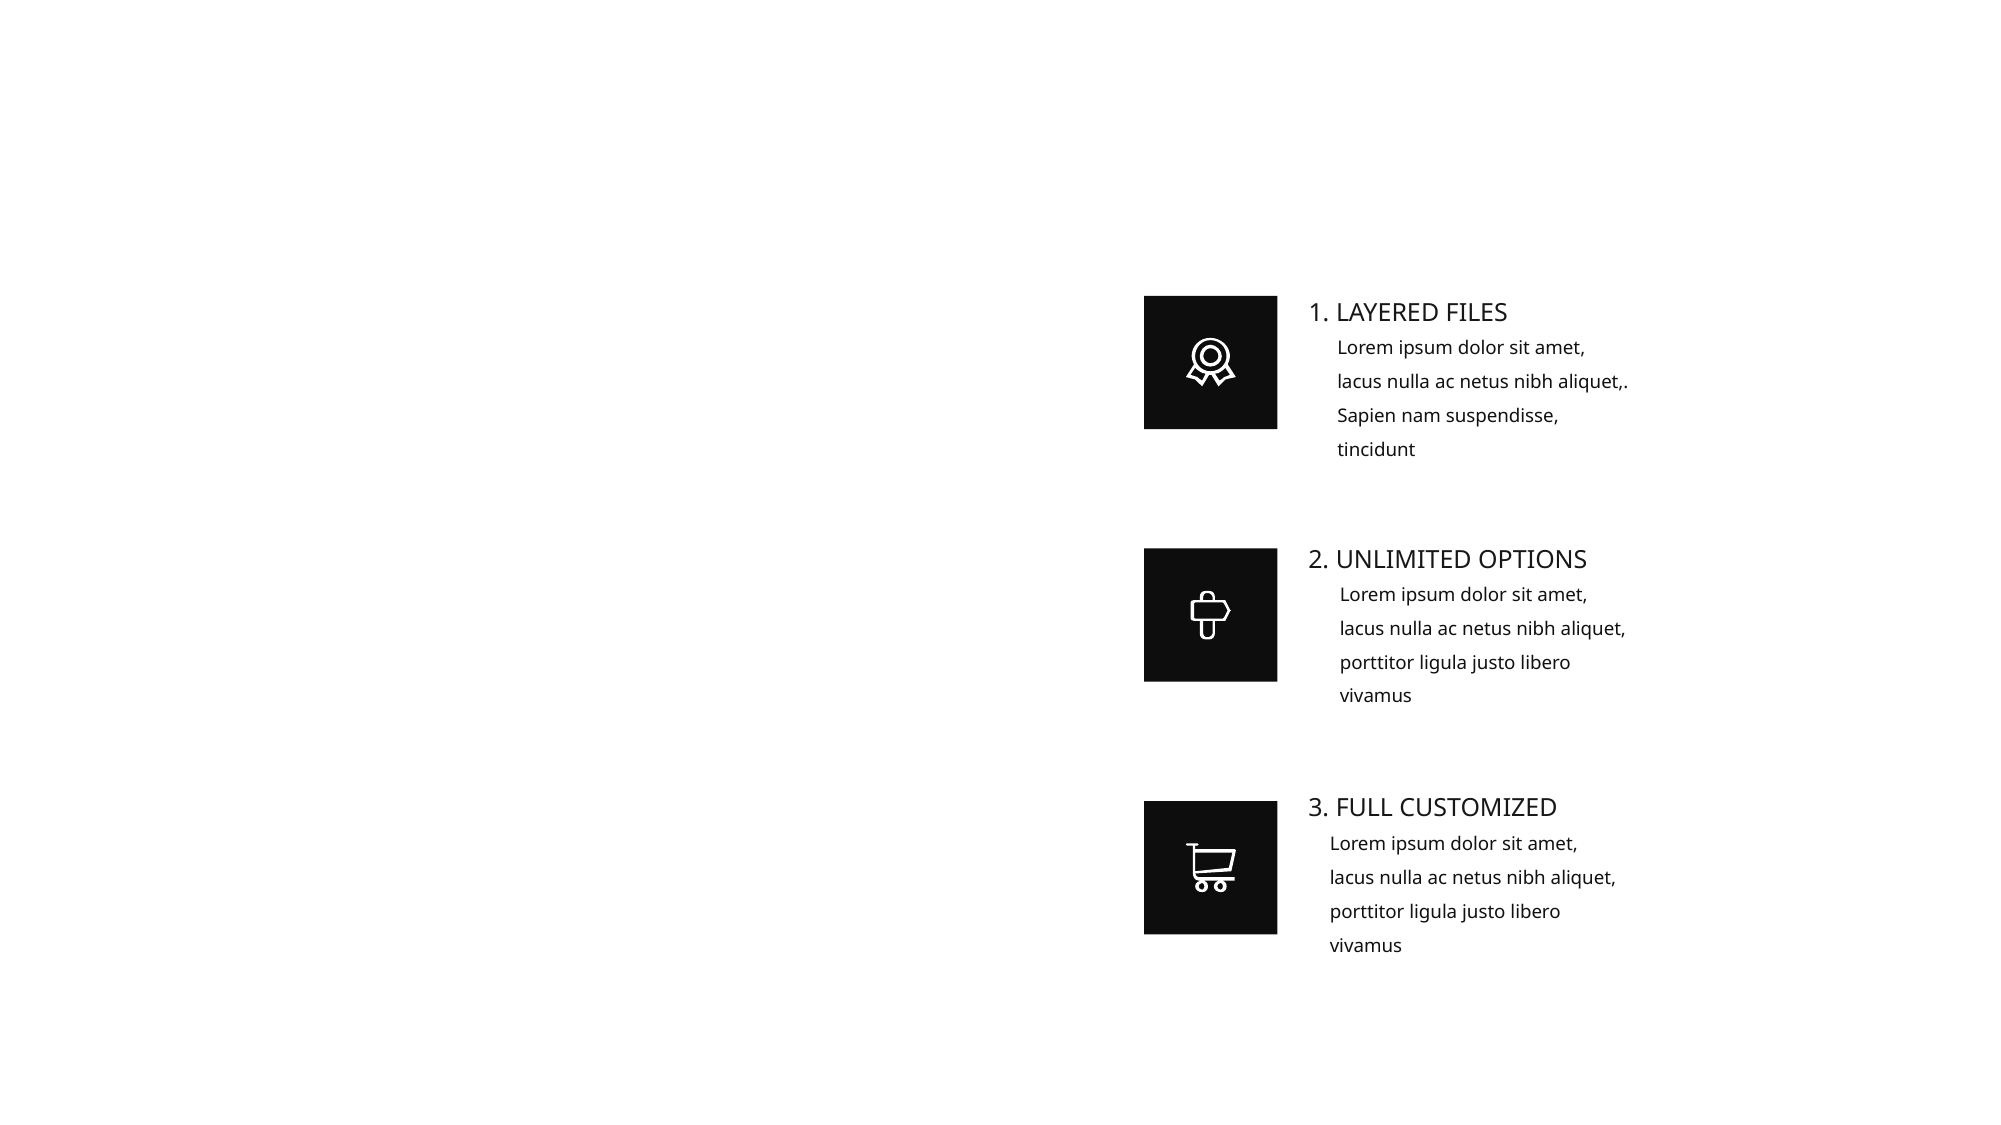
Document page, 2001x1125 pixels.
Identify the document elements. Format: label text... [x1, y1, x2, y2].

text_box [1194, 548, 1278, 682]
picture [183, 252, 1194, 994]
text_box 2. UNLIMITED OPTIONS [1293, 535, 1679, 581]
text_box Lorem ipsum dolor sit amet, lacus nulla ac netus nibh aliquet, porttitor ligula justo libero vivamus [1325, 581, 1644, 715]
text_box 3. FULL CUSTOMIZED [1293, 784, 1679, 829]
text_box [1194, 295, 1278, 430]
text_box 1. LAYERED FILES [1293, 289, 1680, 334]
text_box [1194, 801, 1278, 935]
text_box Lorem ipsum dolor sit amet, lacus nulla ac netus nibh aliquet, porttitor ligula justo libero vivamus [1315, 829, 1637, 964]
text_box Lorem ipsum dolor sit amet, lacus nulla ac netus nibh aliquet,. Sapien nam suspendisse, tincidunt [1322, 334, 1644, 468]
